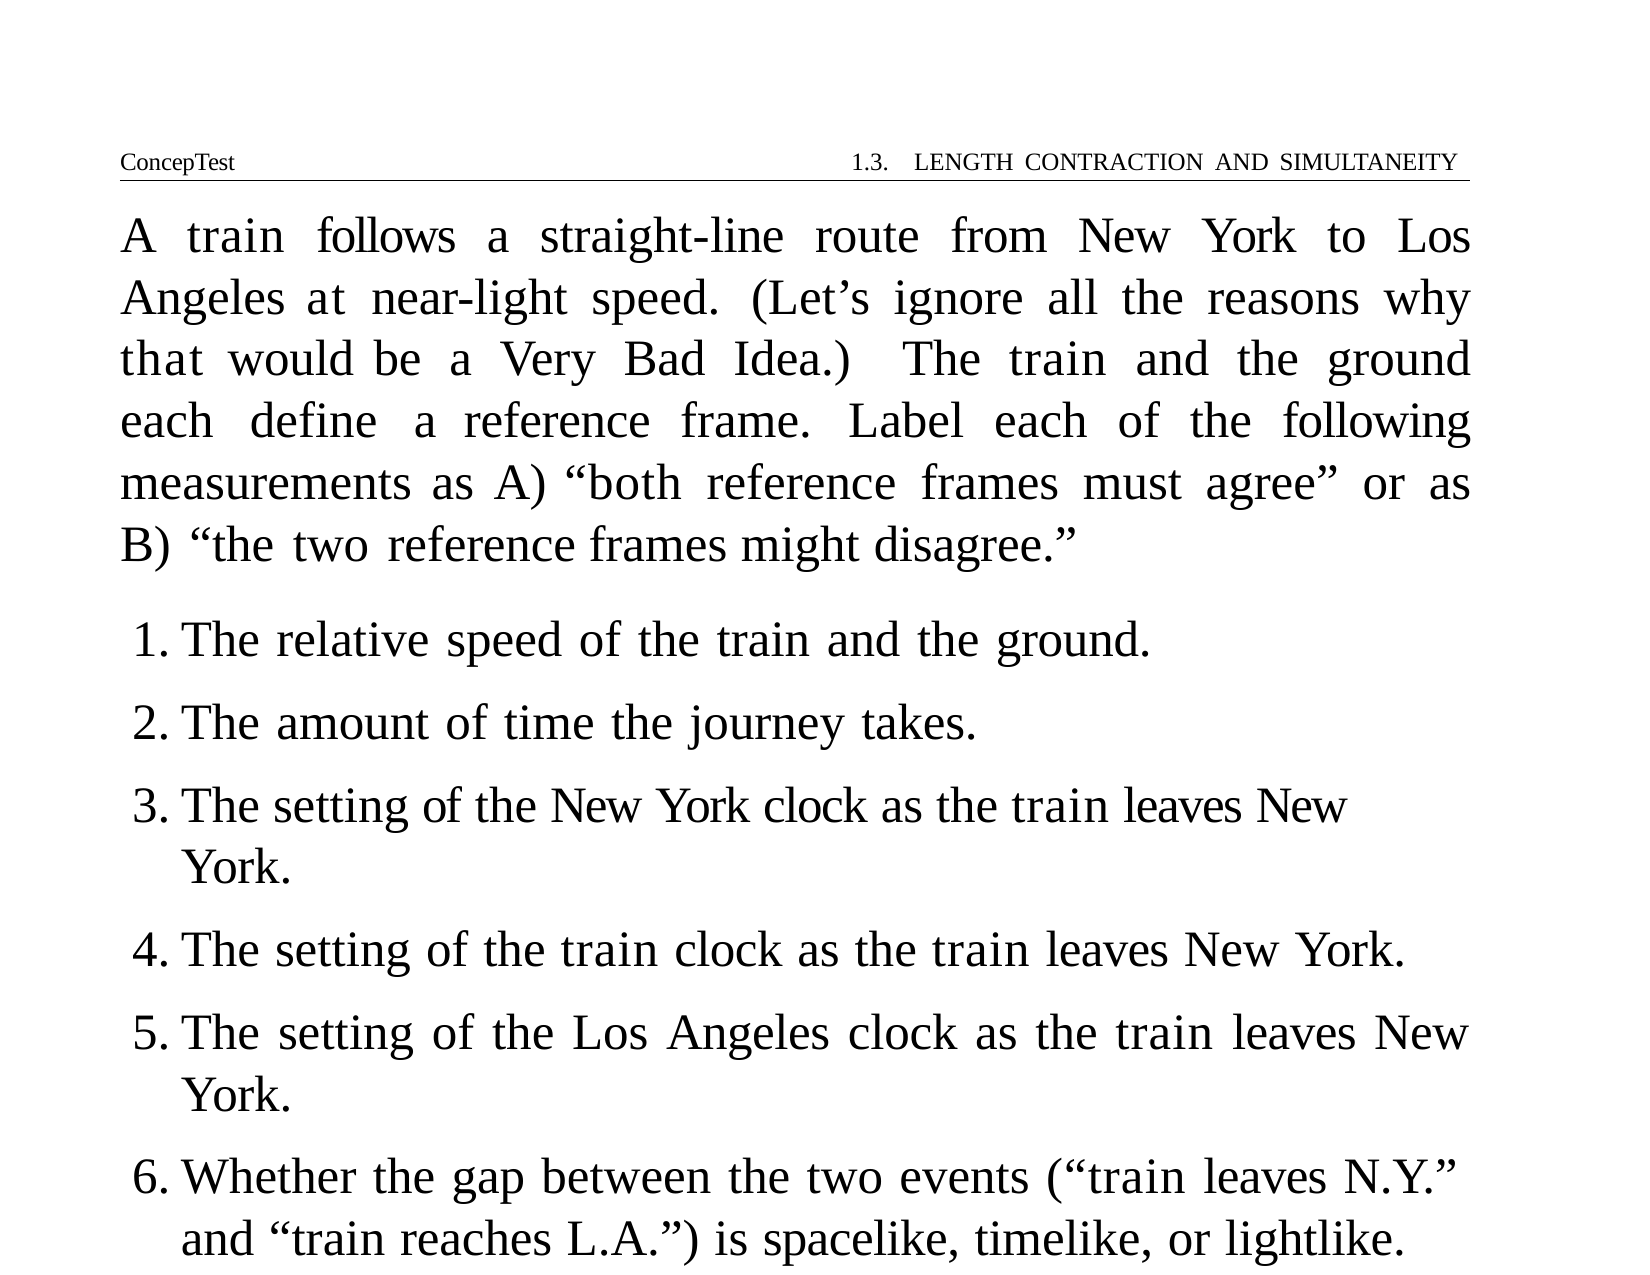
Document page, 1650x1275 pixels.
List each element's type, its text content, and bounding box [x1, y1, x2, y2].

text_box ConcepTest 1.3. LENGTH CONTRACTION AND SIMULTANEITY A train follows a straight-line route from New York to Los Angeles at near-light speed. (Let’s ignore all the reasons why that would be a Very Bad Idea.) The train and the ground each define a reference frame. Label each of the following measurements as A) “both reference frames must agree” or as B) “the two reference frames might disagree.” The relative speed of the train and the ground. The amount of time the journey takes. The setting of the New York clock as the train leaves New York. The setting of the train clock as the train leaves New York. The setting of the Los Angeles clock as the train leaves New York. Whether the gap between the two events (“train leaves N.Y.” and “train reaches L.A.”) is spacelike, timelike, or lightlike. [117, 132, 1473, 1266]
